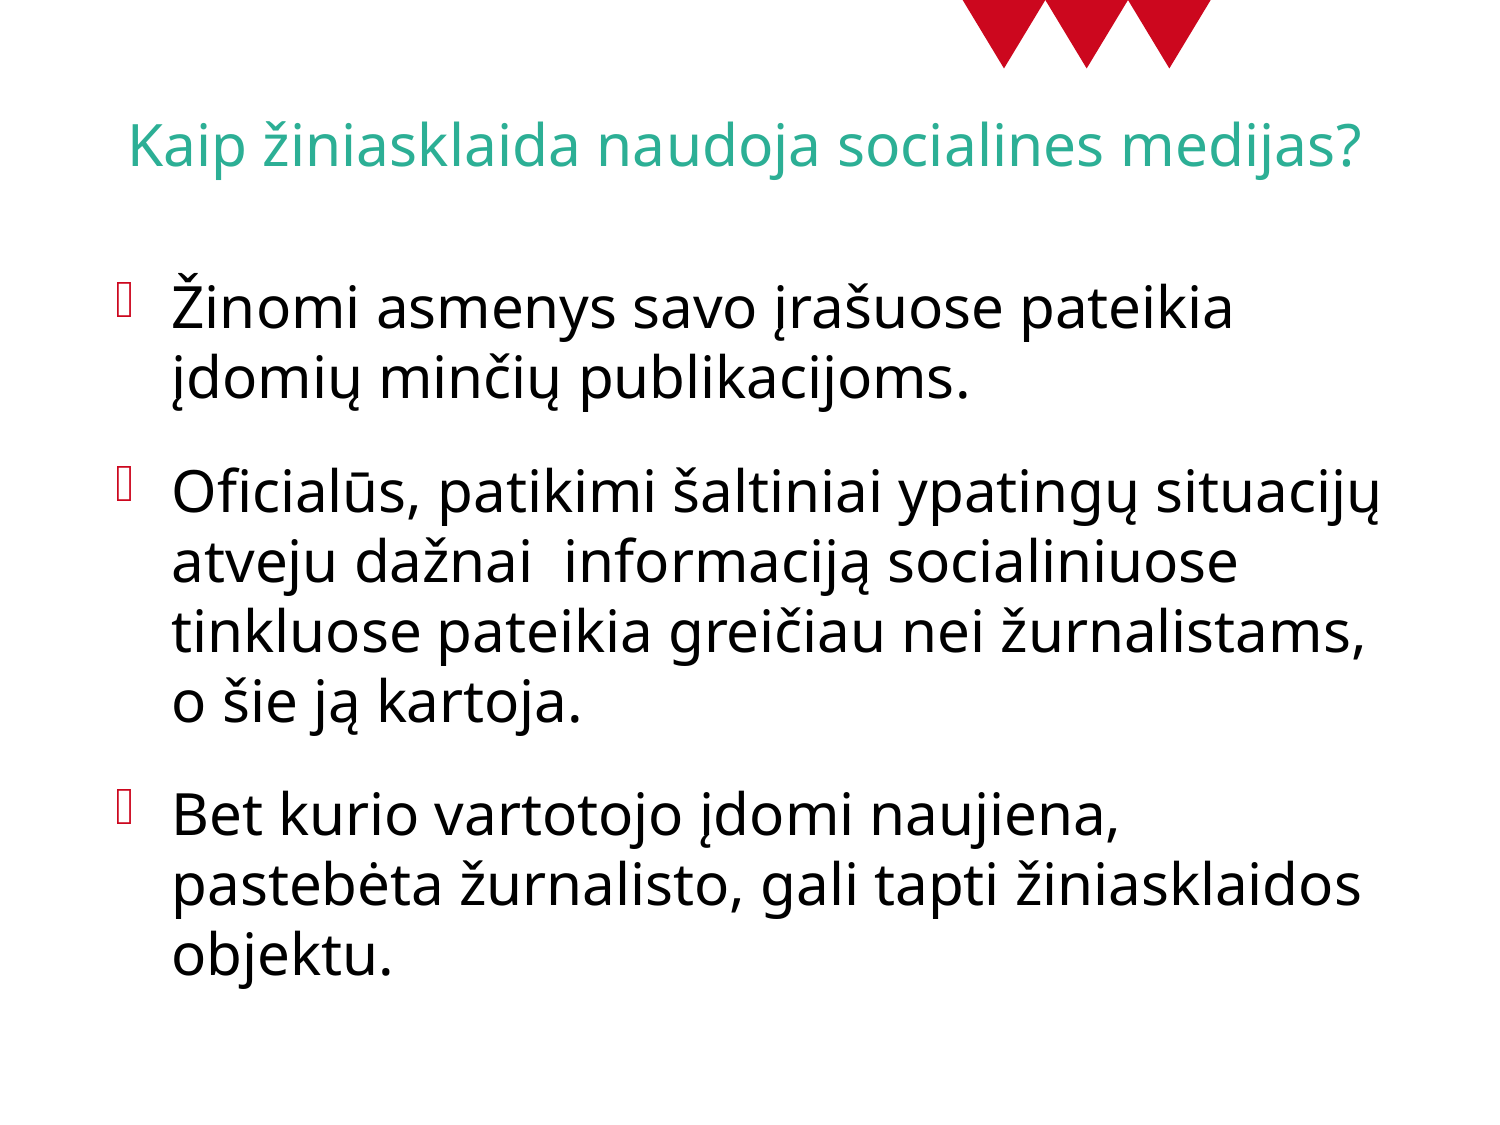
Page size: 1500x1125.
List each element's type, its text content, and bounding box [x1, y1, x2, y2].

list Žinomi asmenys savo įrašuose pateikia įdomių minčių publikacijoms. Oficialūs, patikimi šaltiniai ypatingų situacijų atveju dažnai informaciją socialiniuose tinkluose pateikia greičiau nei žurnalistams, o šie ją kartoja. Bet kurio vartotojo įdomi naujiena, pastebėta žurnalisto, gali tapti žiniasklaidos objektu. [100, 262, 1400, 1012]
title Kaip žiniasklaida naudoja socialines medijas? [112, 66, 1388, 220]
